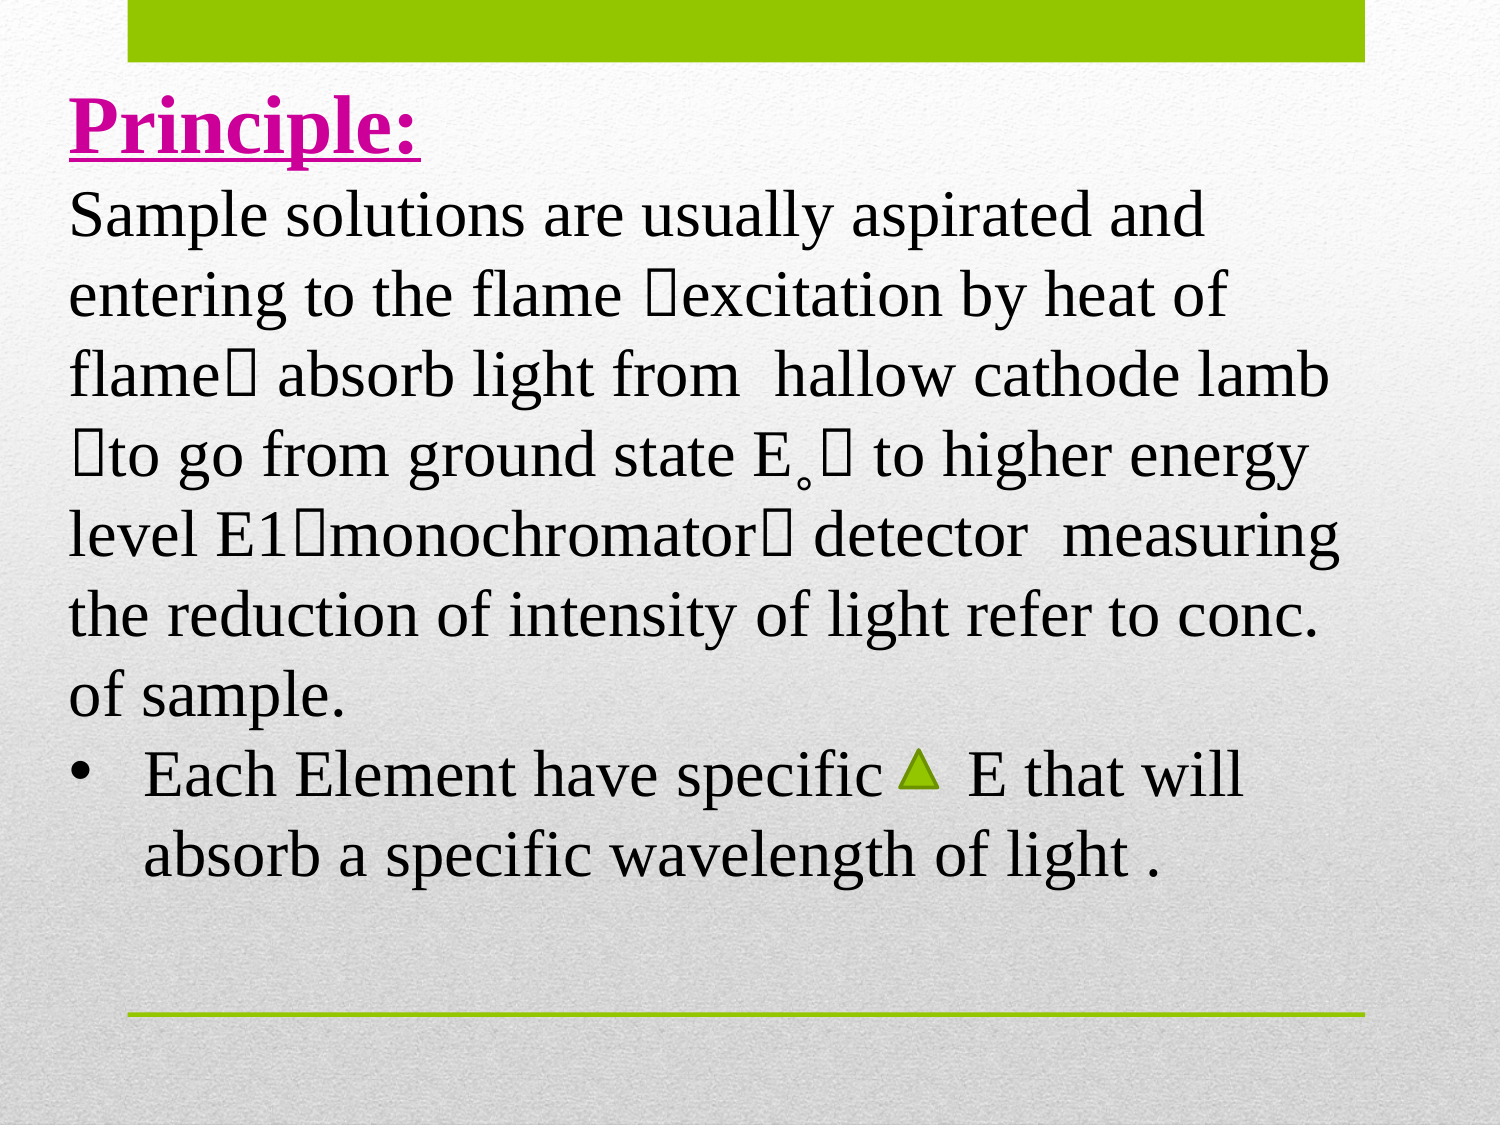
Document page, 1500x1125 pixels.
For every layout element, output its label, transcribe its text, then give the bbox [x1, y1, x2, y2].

text_box Principle: Sample solutions are usually aspirated and entering to the flame excitation by heat of flame absorb light from hallow cathode lamb to go from ground state E˳ to higher energy level E1monochromator detector measuring the reduction of intensity of light refer to conc. of sample. Each Element have specific E that will absorb a specific wavelength of light . [54, 62, 1380, 977]
text_box [898, 748, 940, 790]
